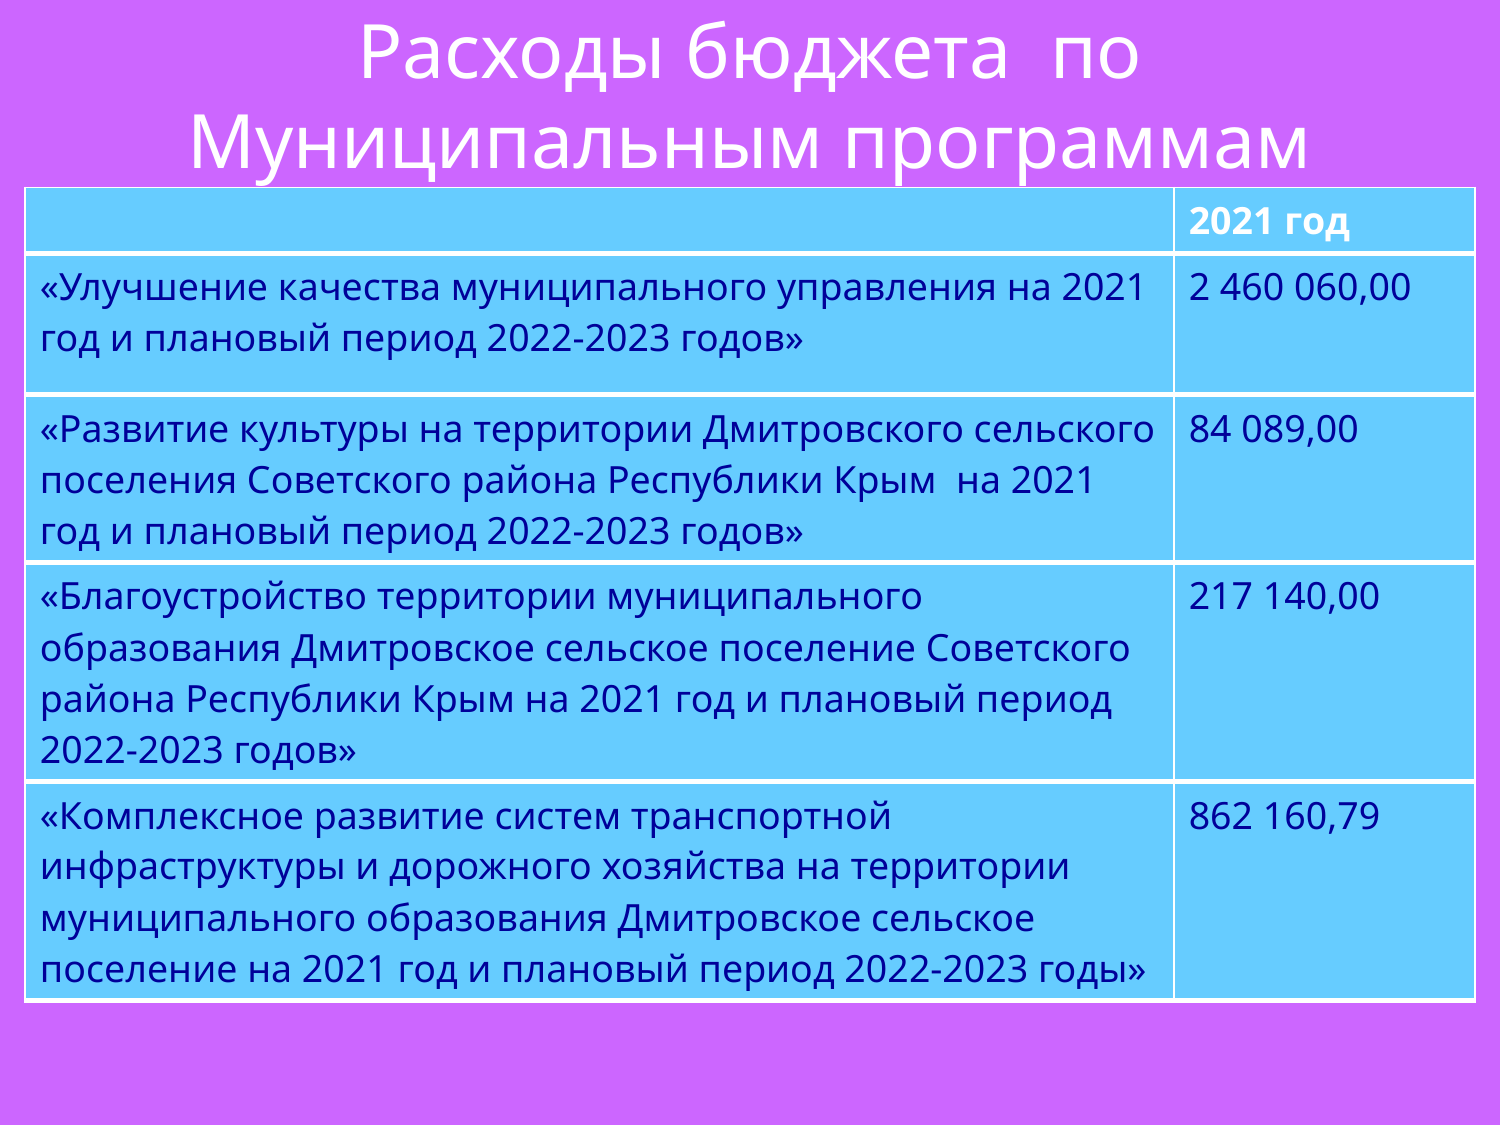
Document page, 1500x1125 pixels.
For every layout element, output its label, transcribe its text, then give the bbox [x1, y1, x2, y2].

table_header [26, 188, 1173, 251]
title Расходы бюджета по Муниципальным программам [75, 0, 1425, 187]
table_header 2021 год [1175, 188, 1474, 251]
table_cell «Благоустройство территории муниципального образования Дмитровское сельское поселение Советского района Республики Крым на 2021 год и плановый период 2022-2023 годов» [26, 565, 1173, 779]
table_cell «Комплексное развитие систем транспортной инфраструктуры и дорожного хозяйства на территории муниципального образования Дмитровское сельское поселение на 2021 год и плановый период 2022-2023 годы» [26, 784, 1173, 998]
table_cell 217 140,00 [1175, 565, 1474, 779]
table_cell «Развитие культуры на территории Дмитровского сельского поселения Советского района Республики Крым на 2021 год и плановый период 2022-2023 годов» [26, 397, 1173, 560]
table_cell 84 089,00 [1175, 397, 1474, 560]
table_cell «Улучшение качества муниципального управления на 2021 год и плановый период 2022-2023 годов» [26, 256, 1173, 392]
table_cell 2 460 060,00 [1175, 256, 1474, 392]
table_cell 862 160,79 [1175, 784, 1474, 998]
